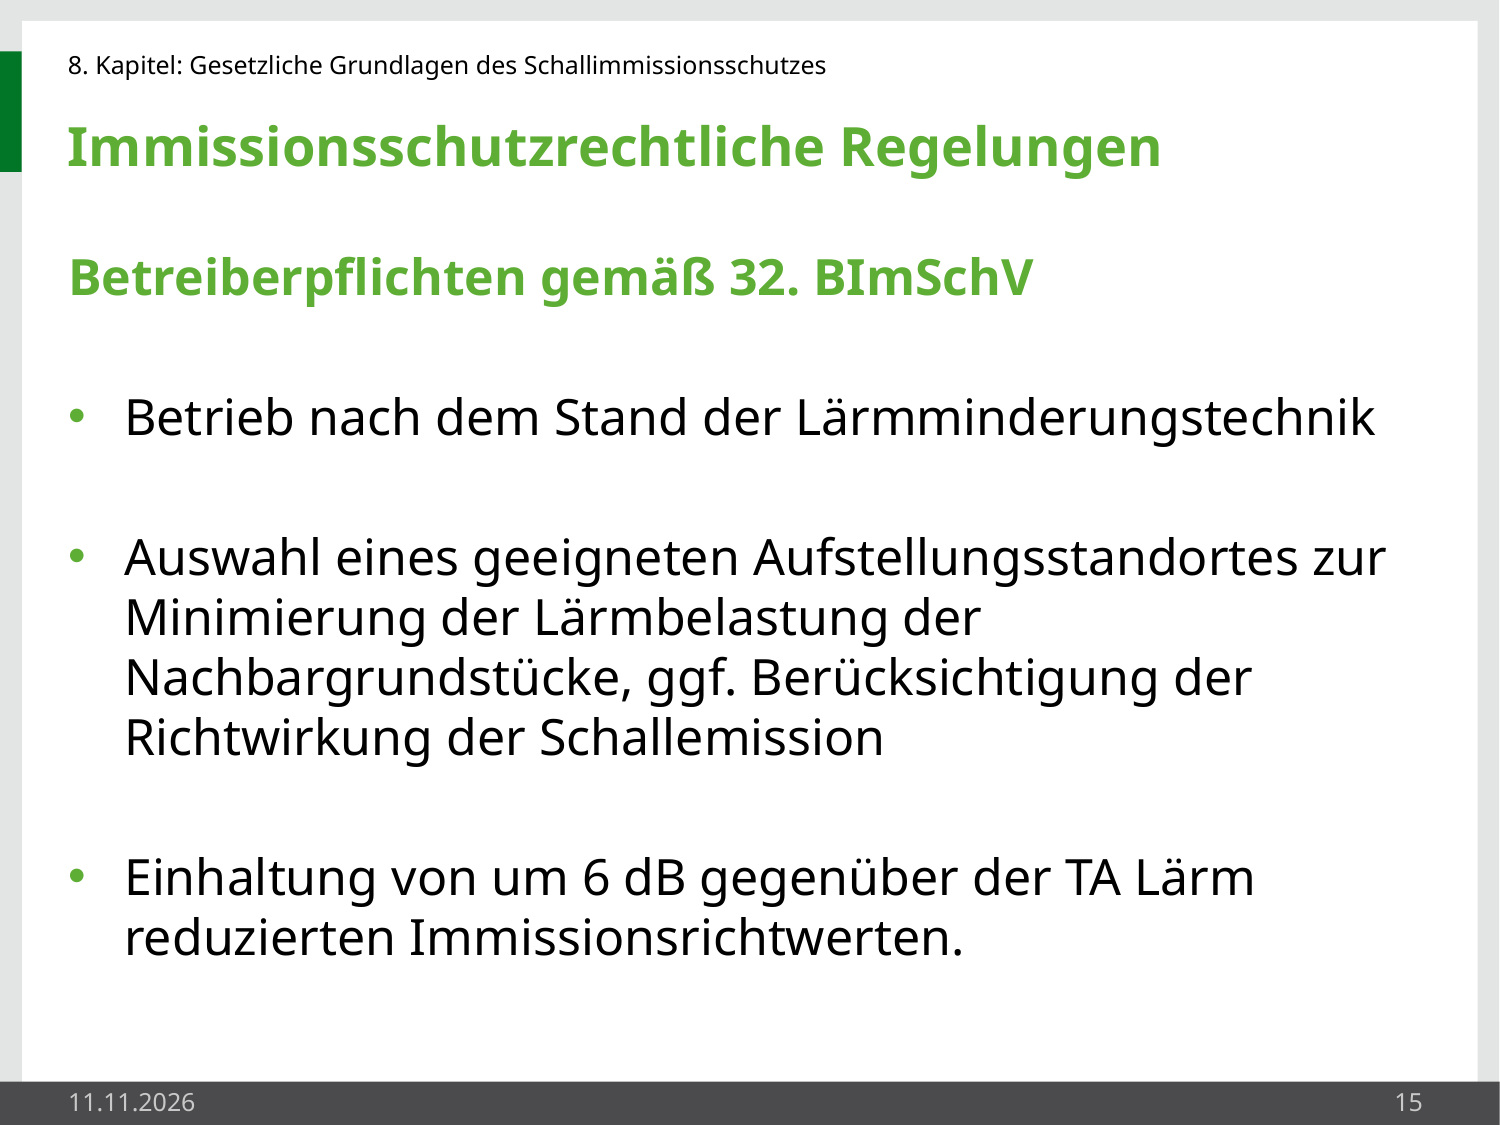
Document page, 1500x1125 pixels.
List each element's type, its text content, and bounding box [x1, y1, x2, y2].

list Betreiberpflichten gemäß 32. BImSchV Betrieb nach dem Stand der Lärmminderungstechnik Auswahl eines geeigneten Aufstellungsstandortes zur Minimierung der Lärmbelastung der Nachbargrundstücke, ggf. Berücksichtigung der Richtwirkung der Schallemission Einhaltung von um 6 dB gegenüber der TA Lärm reduzierten Immissionsrichtwerten. [68, 245, 1436, 1047]
slide_number 15 [1331, 1082, 1423, 1125]
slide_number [68, 1082, 231, 1125]
title Immissionsschutzrechtliche Regelungen [67, 77, 1427, 178]
